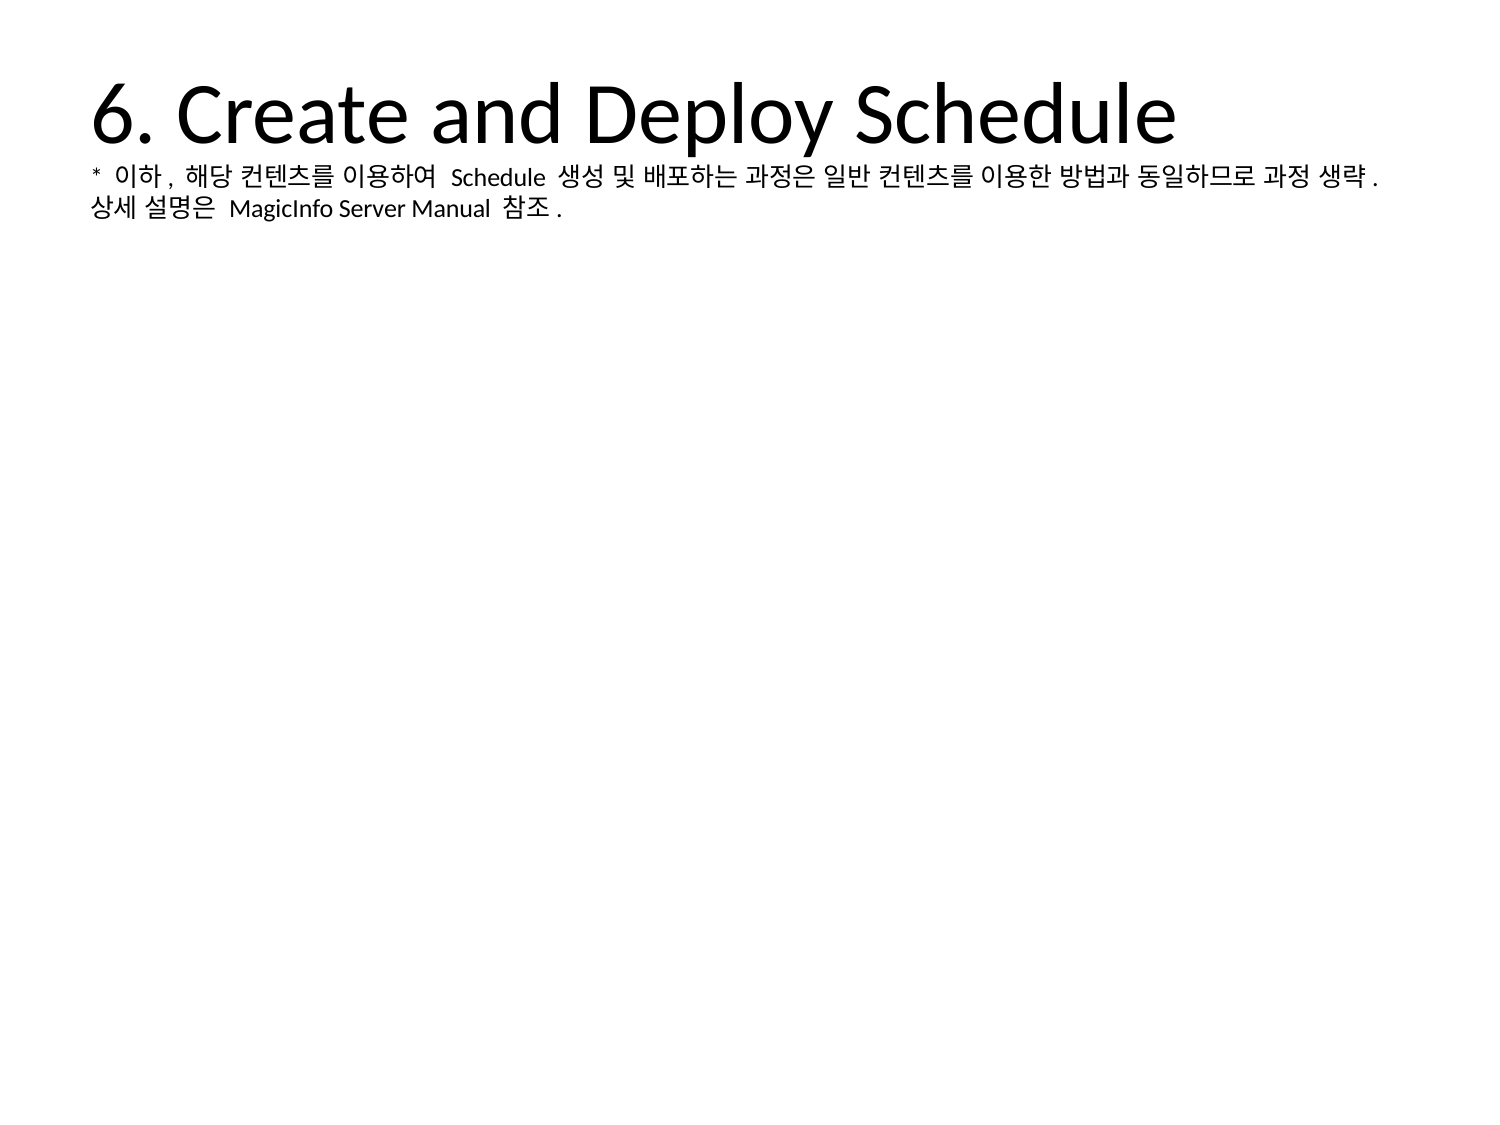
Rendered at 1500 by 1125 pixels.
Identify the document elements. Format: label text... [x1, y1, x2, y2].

title 6. Create and Deploy Schedule * 이하, 해당 컨텐츠를 이용하여 Schedule 생성 및 배포하는 과정은 일반 컨텐츠를 이용한 방법과 동일하므로 과정 생략. 상세 설명은 MagicInfo Server Manual 참조. [75, 45, 1412, 233]
